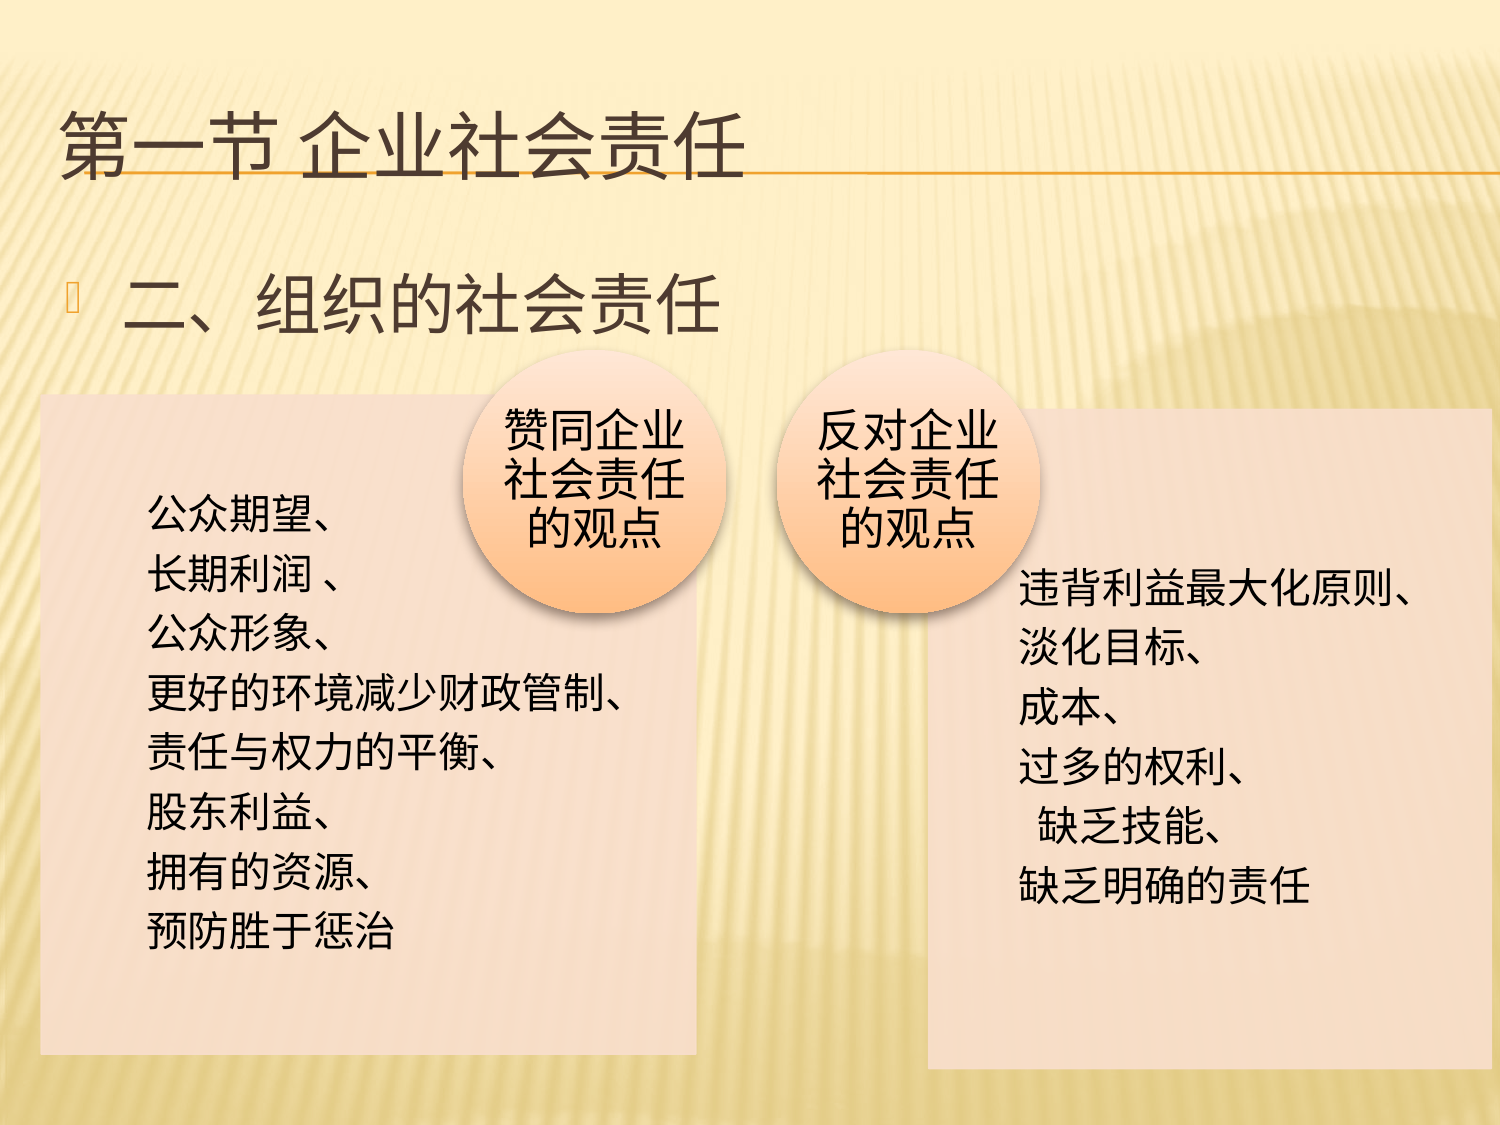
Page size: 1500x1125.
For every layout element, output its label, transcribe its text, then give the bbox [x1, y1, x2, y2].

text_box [40, 349, 1467, 1093]
title 第一节 企业社会责任 [41, 66, 1462, 224]
list 二、组织的社会责任 [49, 254, 1476, 363]
